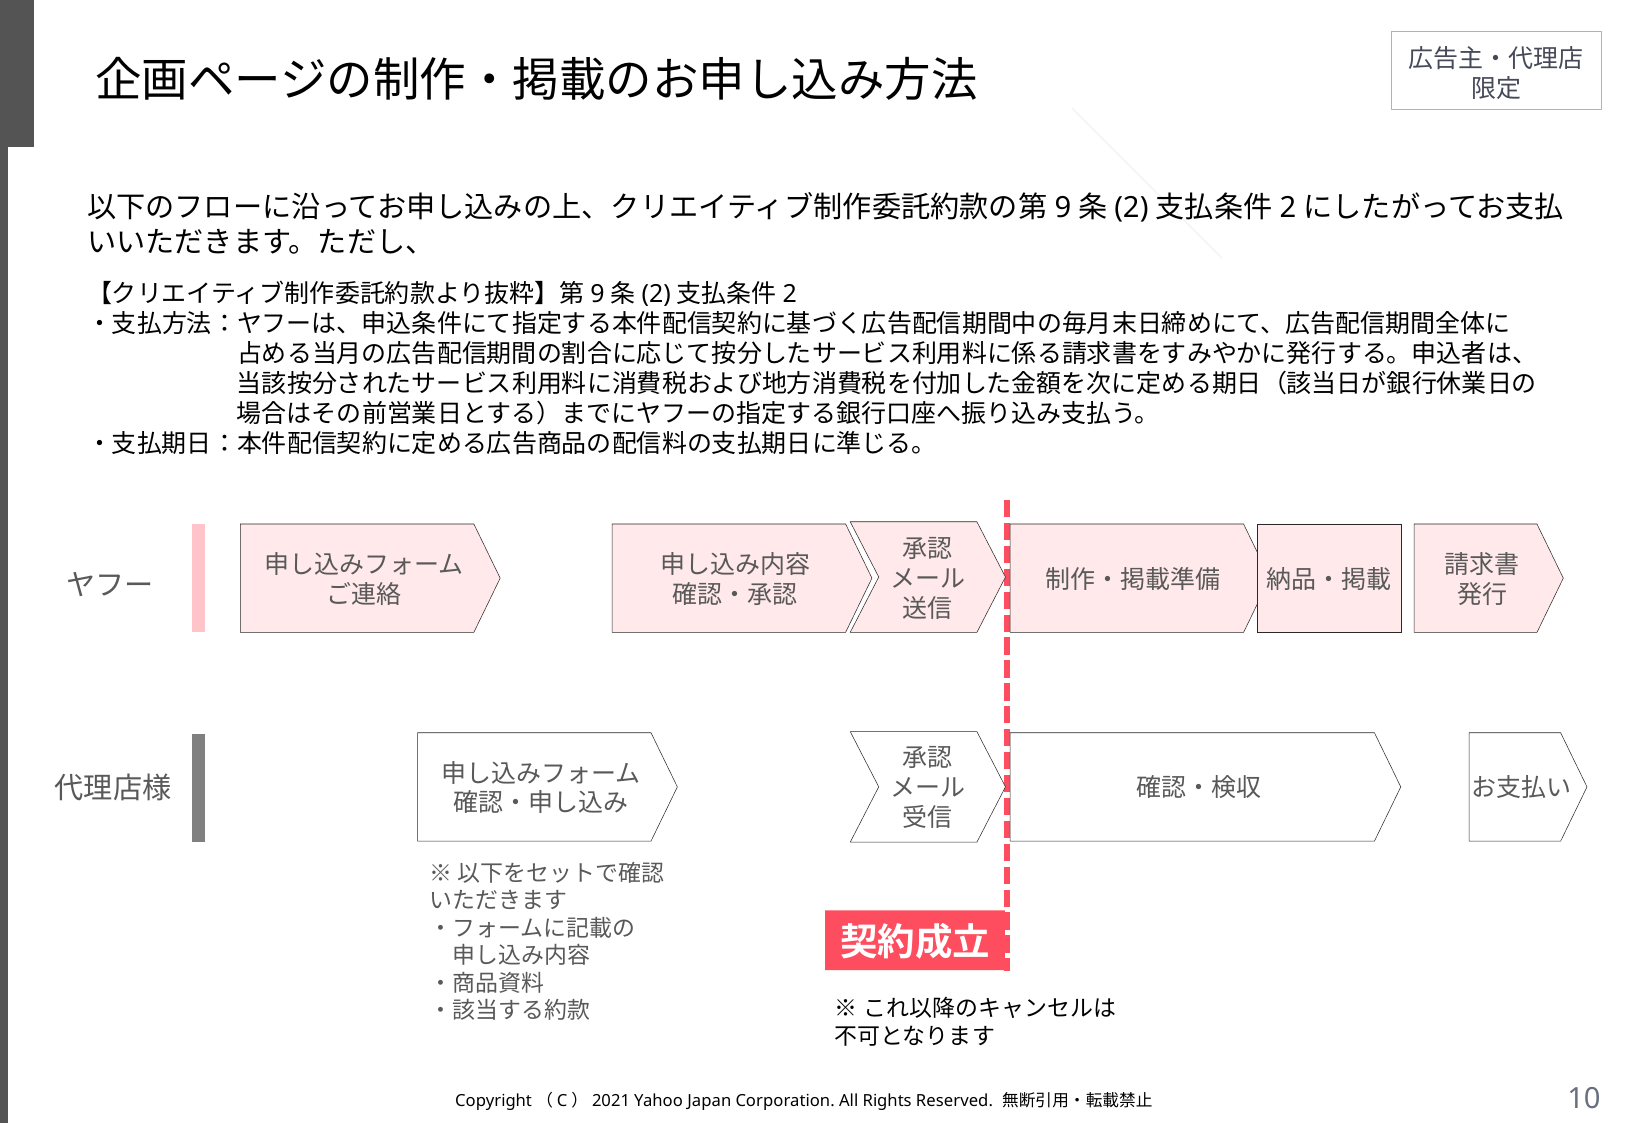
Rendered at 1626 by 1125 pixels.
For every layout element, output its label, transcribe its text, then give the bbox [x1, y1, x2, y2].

text_box ヤフー [51, 548, 183, 620]
text_box 申し込みフォーム ご連絡 [240, 523, 501, 633]
text_box 以下のフローに沿ってお申し込みの上、クリエイティブ制作委託約款の第9条(2)支払条件2にしたがってお支払いいただきます。ただし、 【クリエイティブ制作委託約款より抜粋】第9条(2)支払条件2 ・支払方法：ヤフーは、申込条件にて指定する本件配信契約に基づく広告配信期間中の毎月末日締めにて、広告配信期間全体に 占める当月の広告配信期間の割合に応じて按分したサービス利用料に係る請求書をすみやかに発行する。申込者は、 当該按分されたサービス利用料に消費税および地方消費税を付加した金額を次に定める期日（該当日が銀行休業日の 場合はその前営業日とする）までにヤフーの指定する銀行口座へ振り込み支払う。 ・支払期日：本件配信契約に定める広告商品の配信料の支払期日に準じる。 [72, 180, 1587, 453]
title 企画ページの制作・掲載のお申し込み方法 [80, 42, 1392, 114]
text_box 請求書 発行 [1414, 523, 1564, 633]
text_box ※これ以降のキャンセルは 不可となります [819, 970, 1186, 1072]
text_box 申し込みフォーム 確認・申し込み [417, 732, 678, 842]
text_box 制作・掲載準備 [1012, 523, 1257, 633]
text_box お支払い [1469, 732, 1587, 842]
text_box 承認メール 受信 [850, 731, 1002, 843]
text_box 契約成立 [825, 910, 1002, 971]
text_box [1072, 108, 1223, 259]
text_box 承認メール 送信 [850, 521, 1002, 633]
text_box 申し込み内容 確認・承認 [612, 523, 872, 633]
footer Copyright（C）2021 Yahoo Japan Corporation. All Rights Reserved. 無断引用・転載禁止 [440, 1082, 1185, 1118]
text_box 代理店様 [39, 751, 192, 823]
text_box 納品・掲載 [1257, 523, 1401, 633]
text_box ※以下をセットで確認 いただきます ・フォームに記載の 申し込み内容 ・商品資料 ・該当する約款 [414, 847, 756, 1035]
text_box 確認・検収 [1012, 732, 1401, 842]
